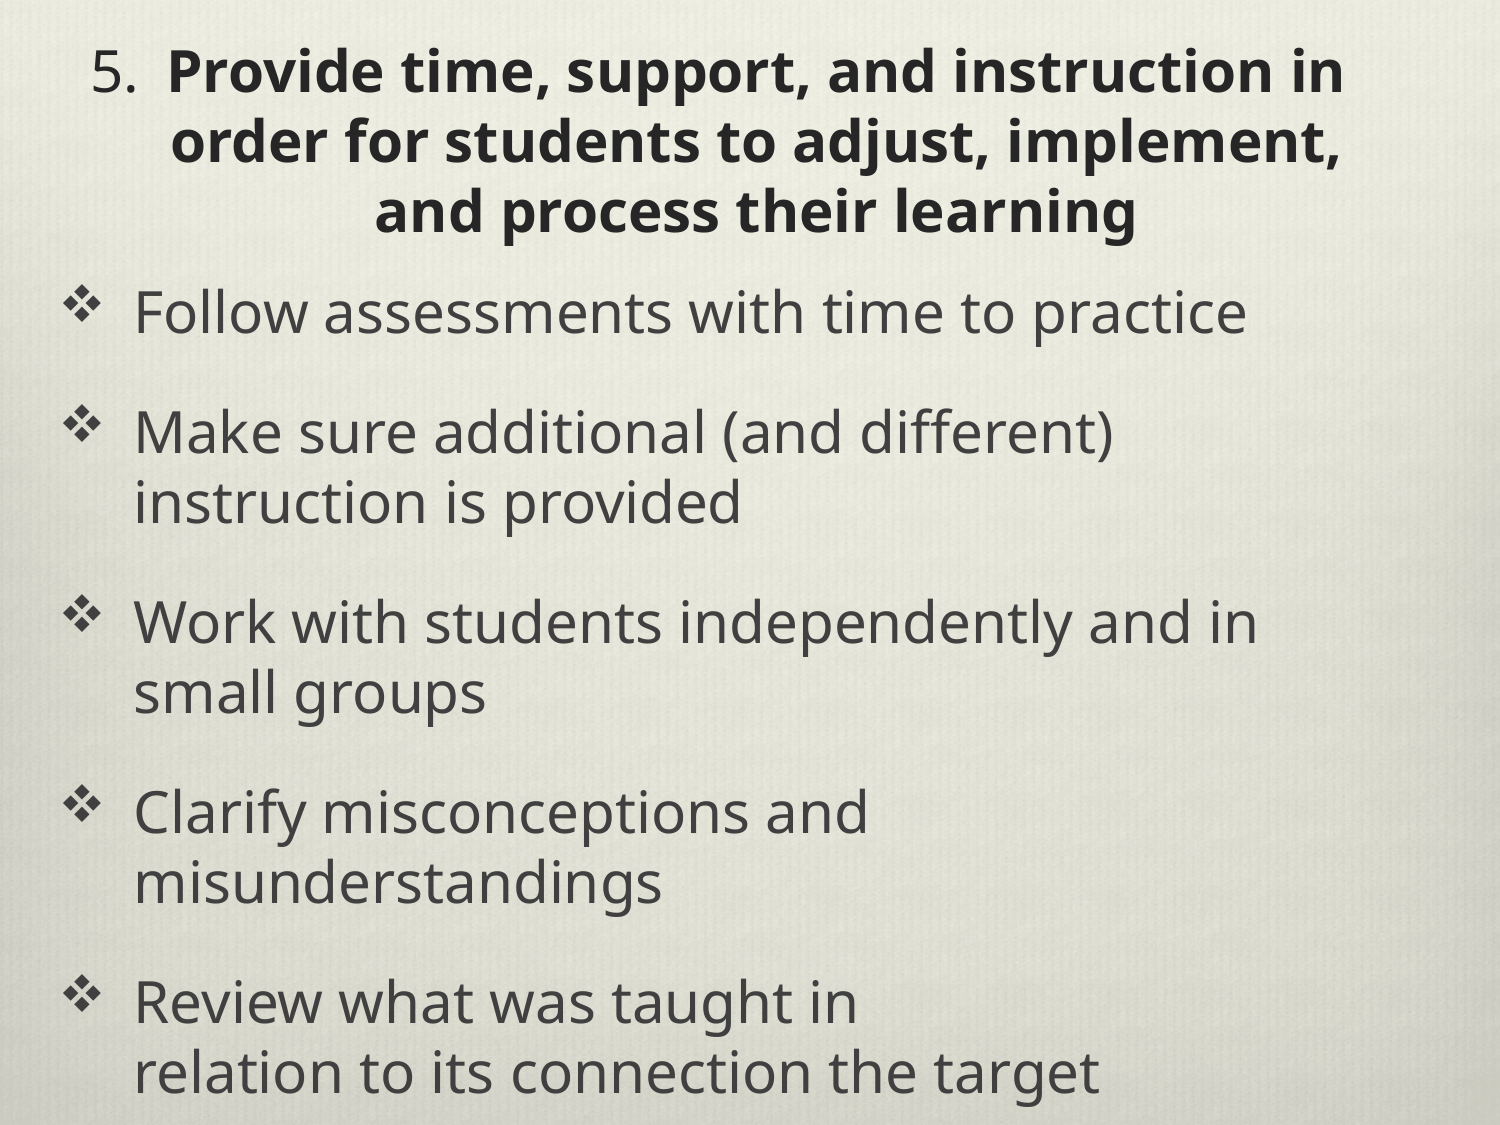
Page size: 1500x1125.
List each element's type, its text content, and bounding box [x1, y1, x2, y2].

title 5. Provide time, support, and instruction in order for students to adjust, implement, and process their learning [43, 80, 1394, 267]
list Follow assessments with time to practice Make sure additional (and different) instruction is provided Work with students independently and in small groups Clarify misconceptions and misunderstandings Review what was taught in relation to its connection the target [43, 267, 1394, 1011]
